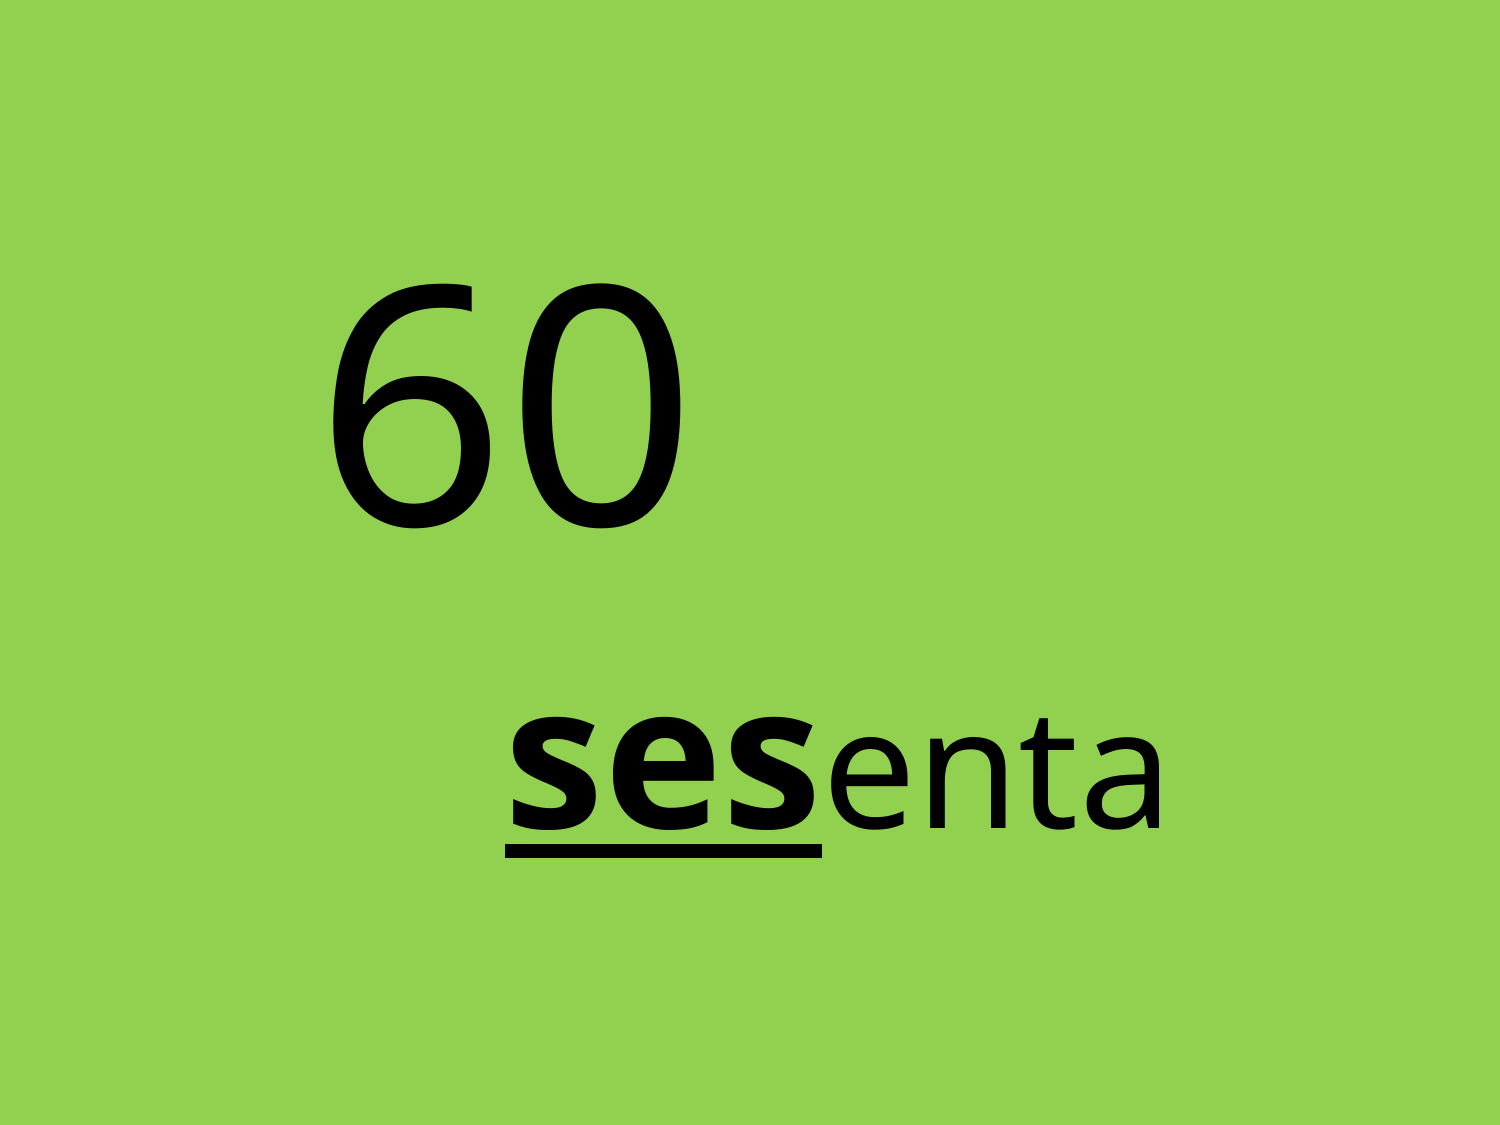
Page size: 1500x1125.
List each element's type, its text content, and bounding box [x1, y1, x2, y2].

text_box 60 [301, 184, 916, 600]
text_box sesenta [490, 621, 1270, 877]
